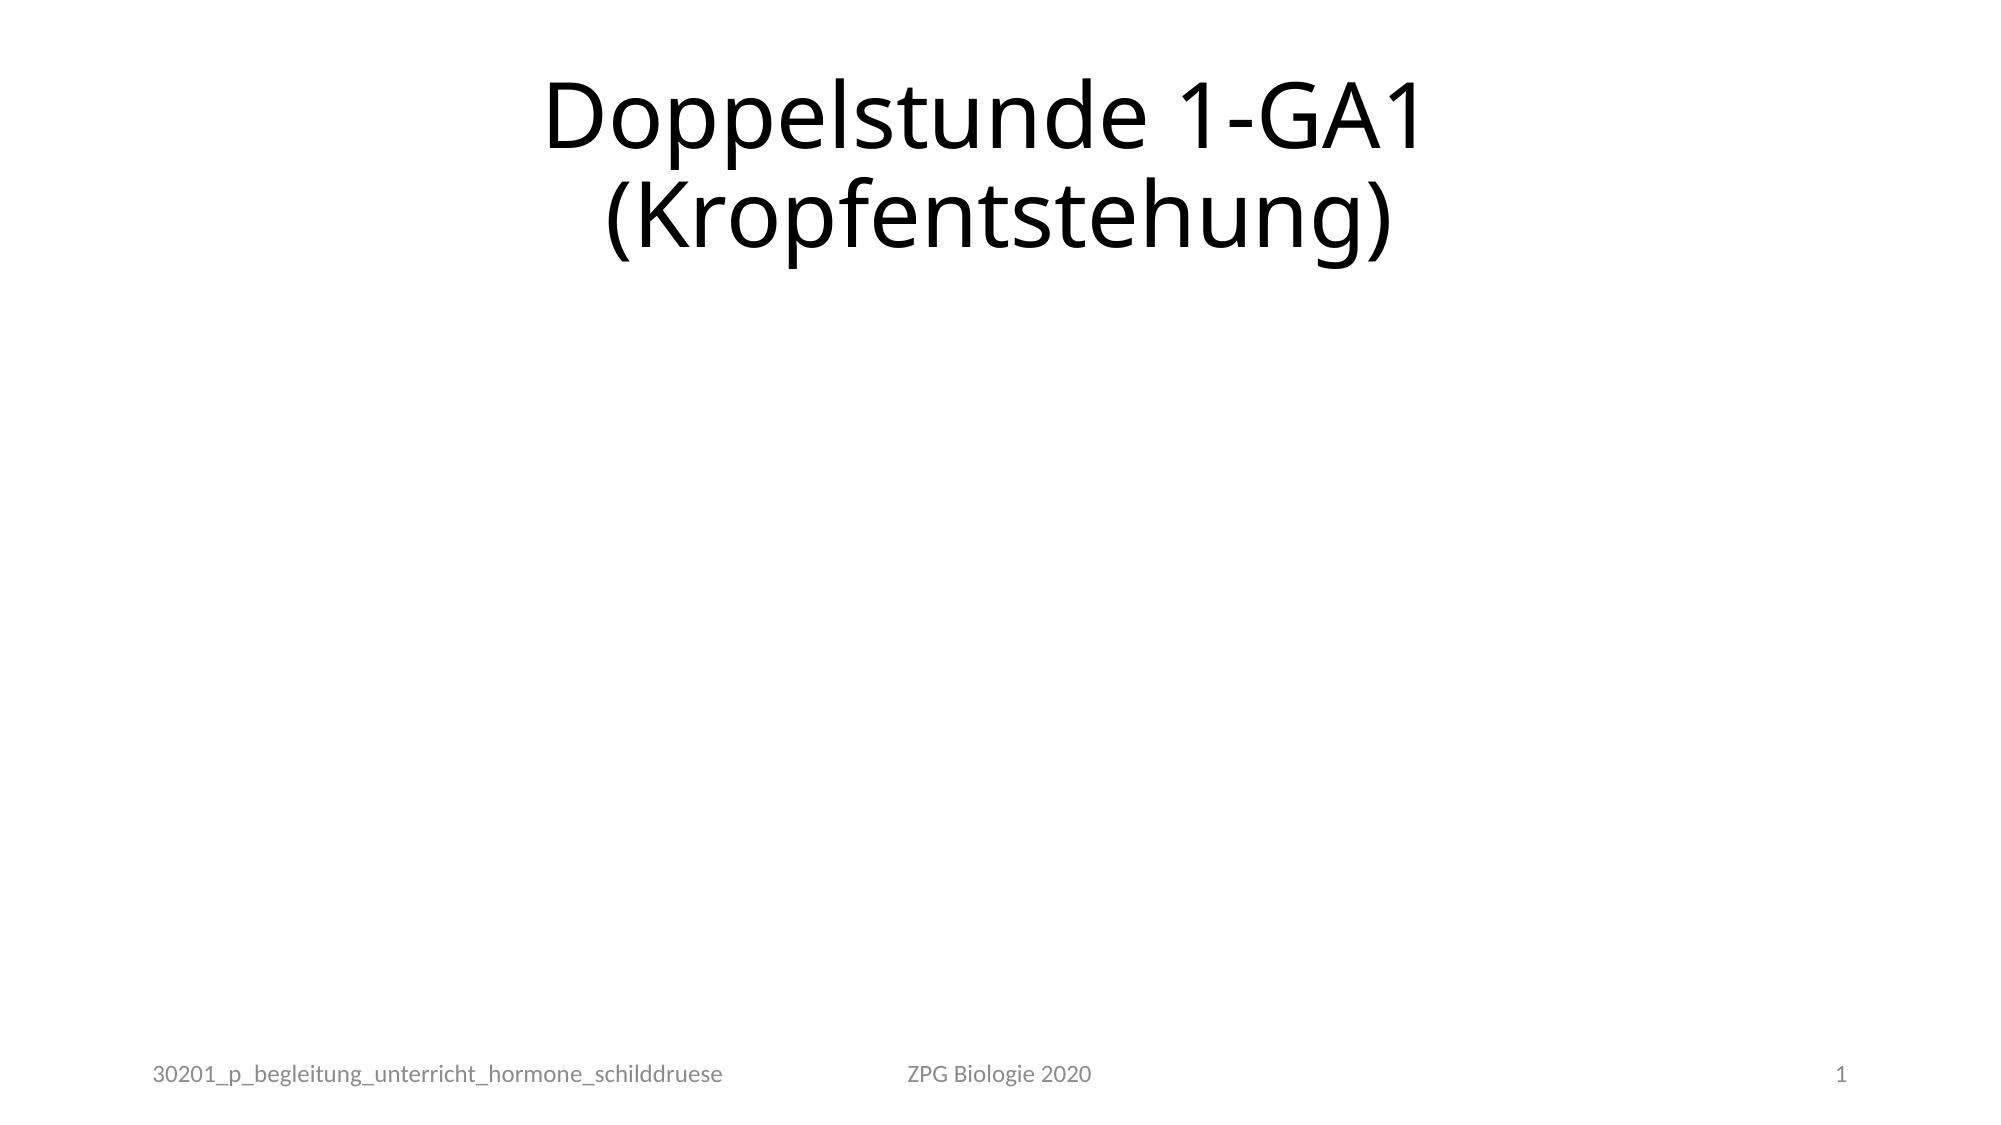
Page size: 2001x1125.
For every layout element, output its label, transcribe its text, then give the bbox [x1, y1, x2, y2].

slide_number 30201_p_begleitung_unterricht_hormone_schilddruese [137, 1042, 662, 1103]
footer ZPG Biologie 2020 [662, 1042, 1338, 1103]
slide_number 1 [1412, 1042, 1863, 1103]
title Doppelstunde 1-GA1 (Kropfentstehung) [137, 59, 1863, 278]
